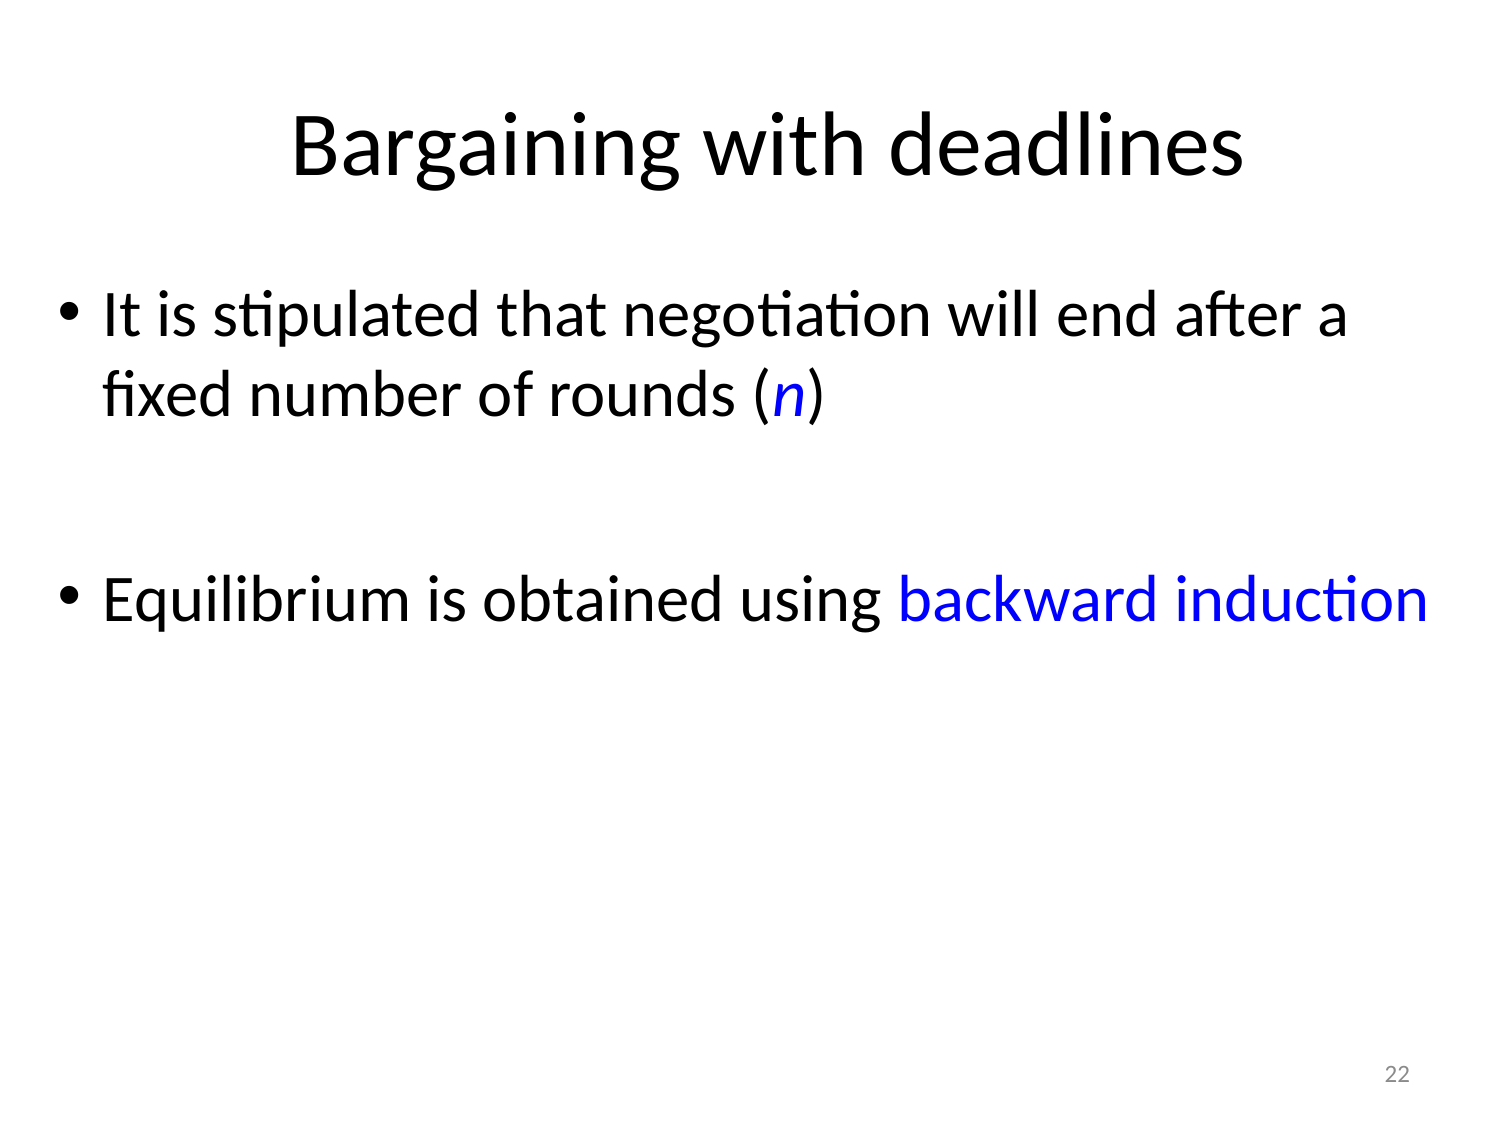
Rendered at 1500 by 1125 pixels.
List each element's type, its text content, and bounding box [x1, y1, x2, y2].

text_box It is stipulated that negotiation will end after a fixed number of rounds (n) Equilibrium is obtained using backward induction [42, 262, 1457, 1005]
slide_number 22 [1074, 1042, 1425, 1103]
text_box Bargaining with deadlines [143, 45, 1394, 233]
